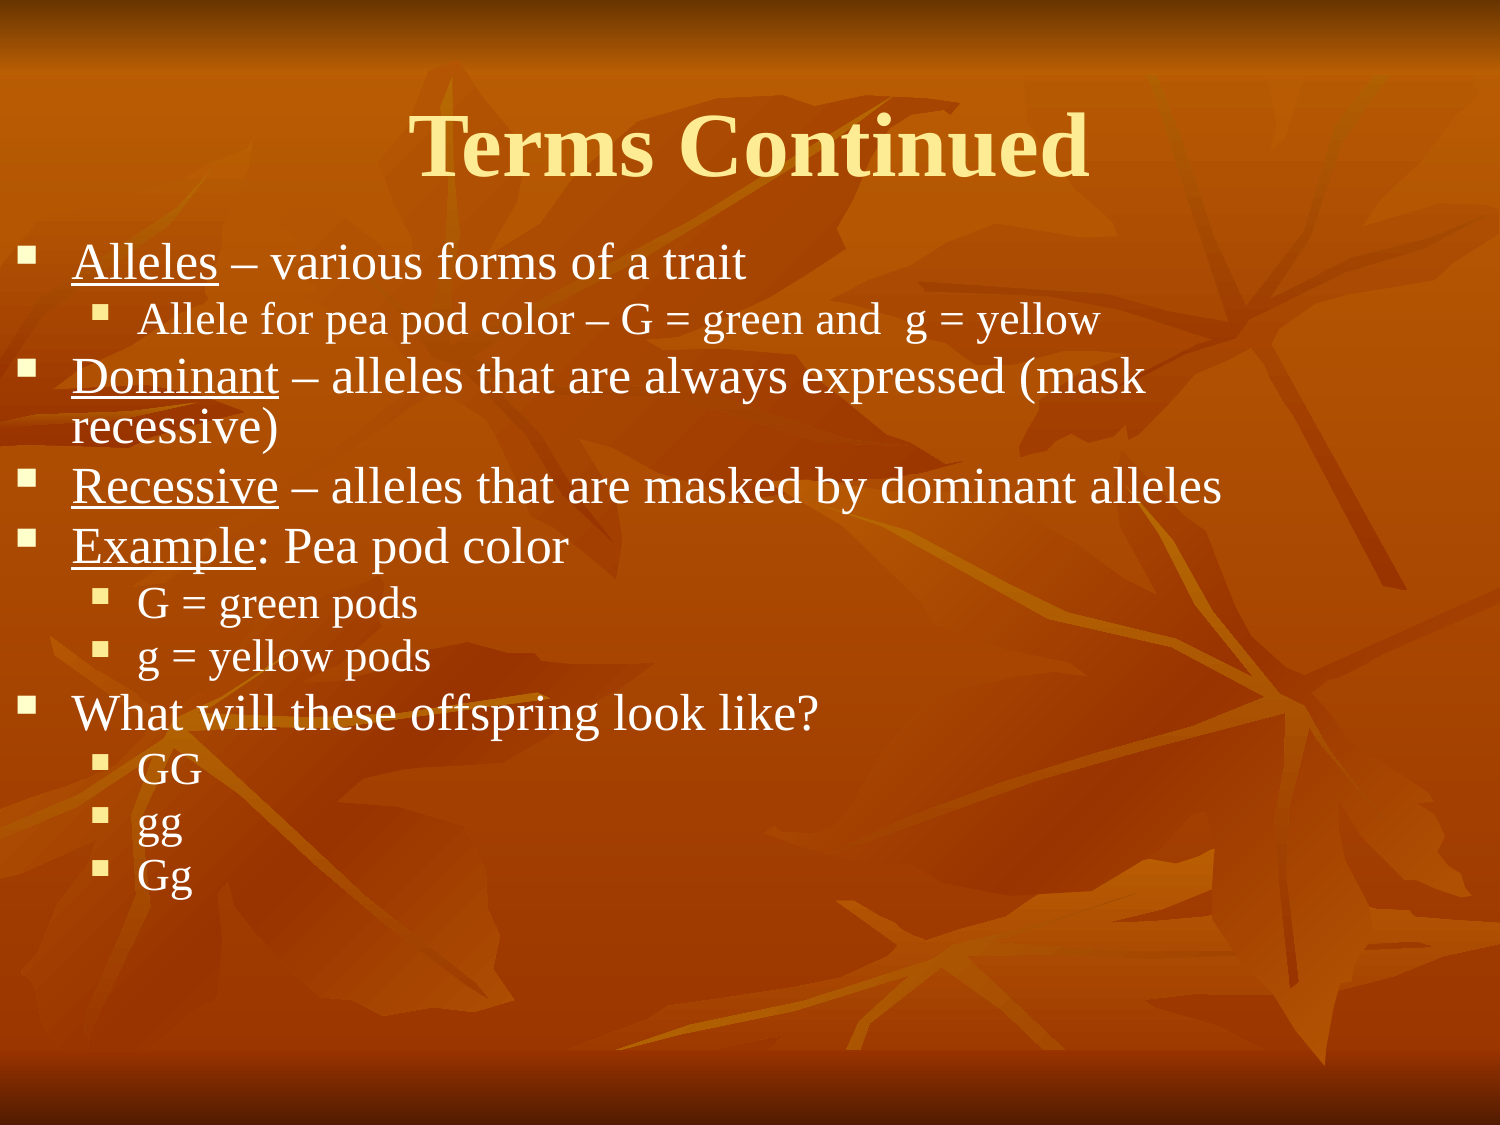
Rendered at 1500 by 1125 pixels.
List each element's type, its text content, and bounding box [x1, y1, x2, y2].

title Terms Continued [74, 45, 1426, 234]
list Alleles – various forms of a trait Allele for pea pod color – G = green and g = yellow Dominant – alleles that are always expressed (mask recessive) Recessive – alleles that are masked by dominant alleles Example: Pea pod color G = green pods g = yellow pods What will these offspring look like? GG gg Gg [0, 232, 1351, 976]
